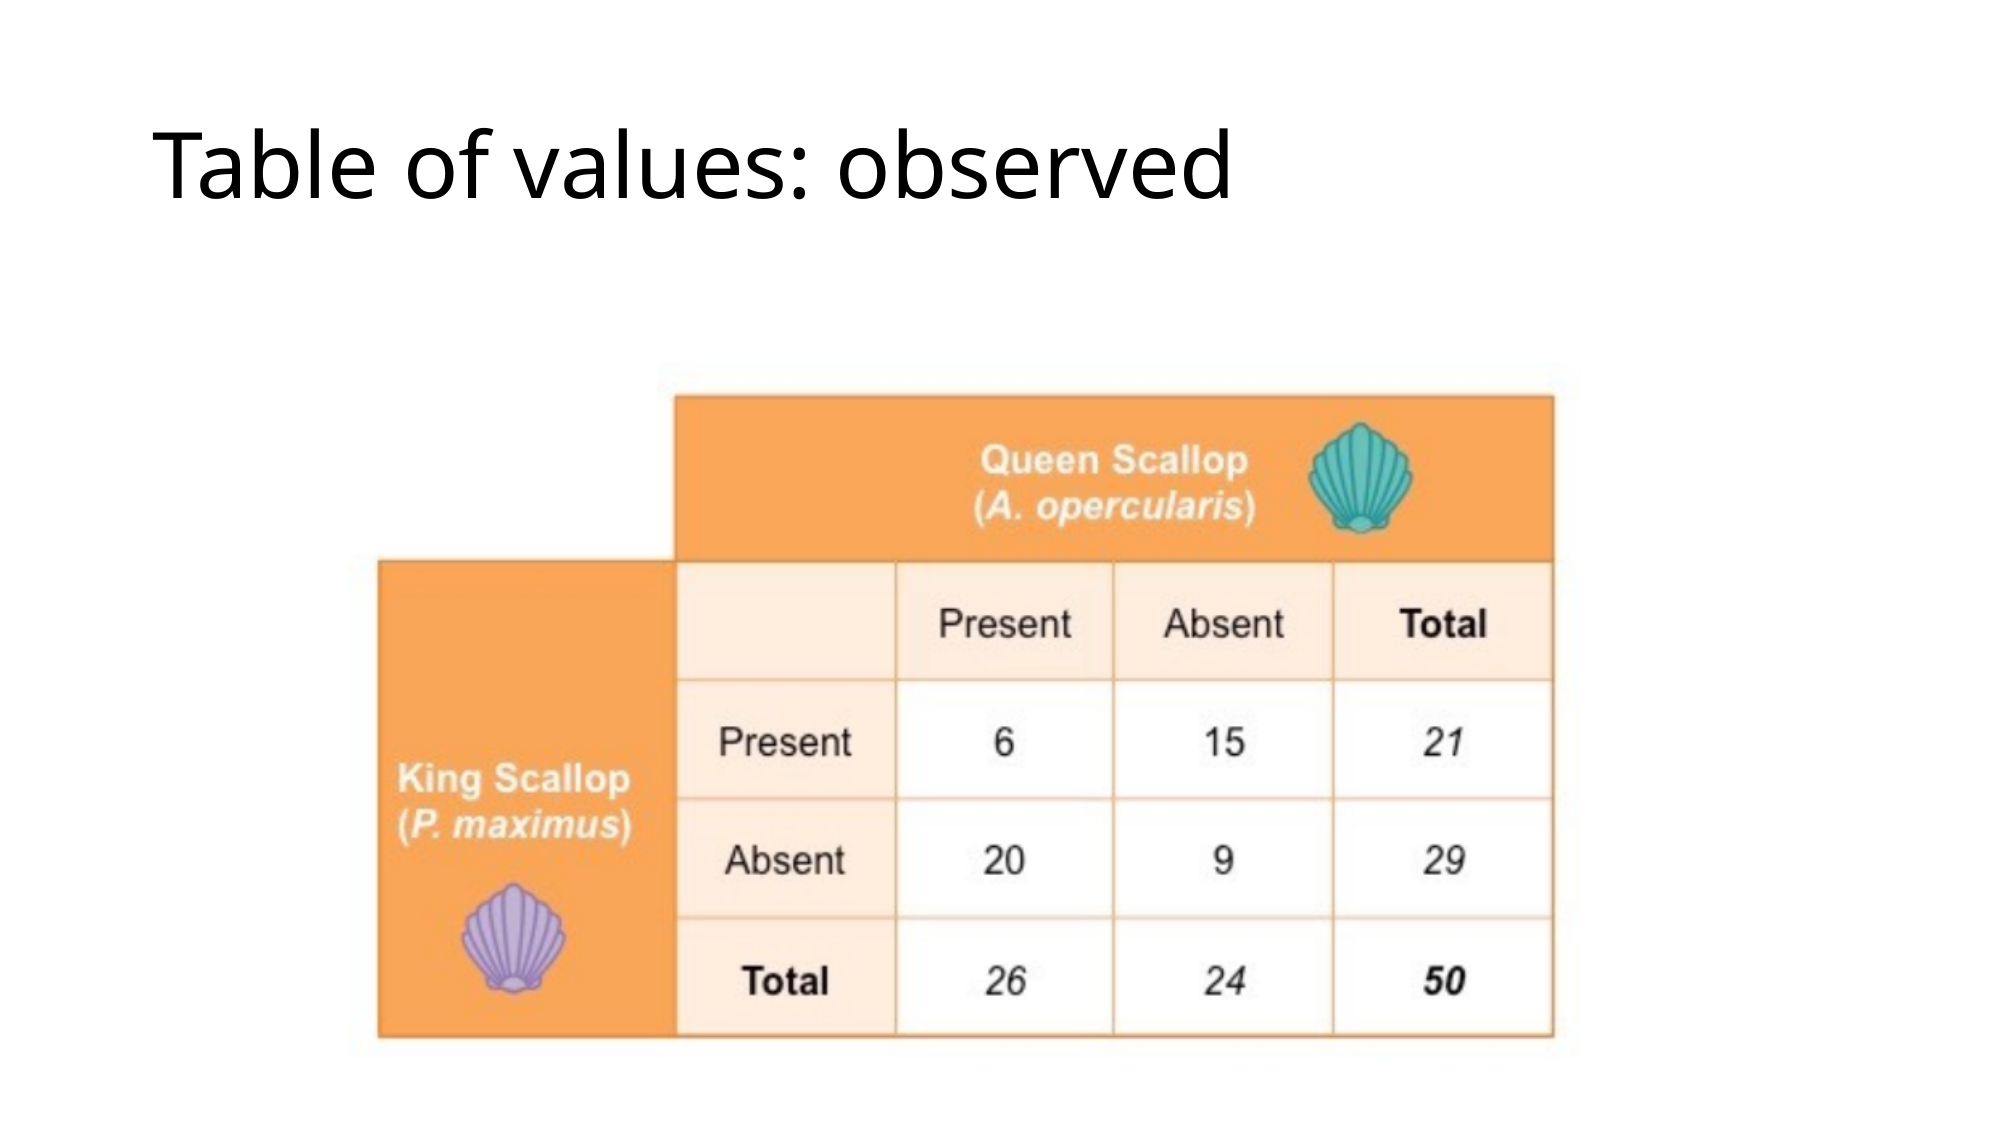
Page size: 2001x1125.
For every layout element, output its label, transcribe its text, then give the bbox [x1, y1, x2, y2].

title Table of values: observed [137, 59, 1863, 278]
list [329, 326, 1580, 1088]
